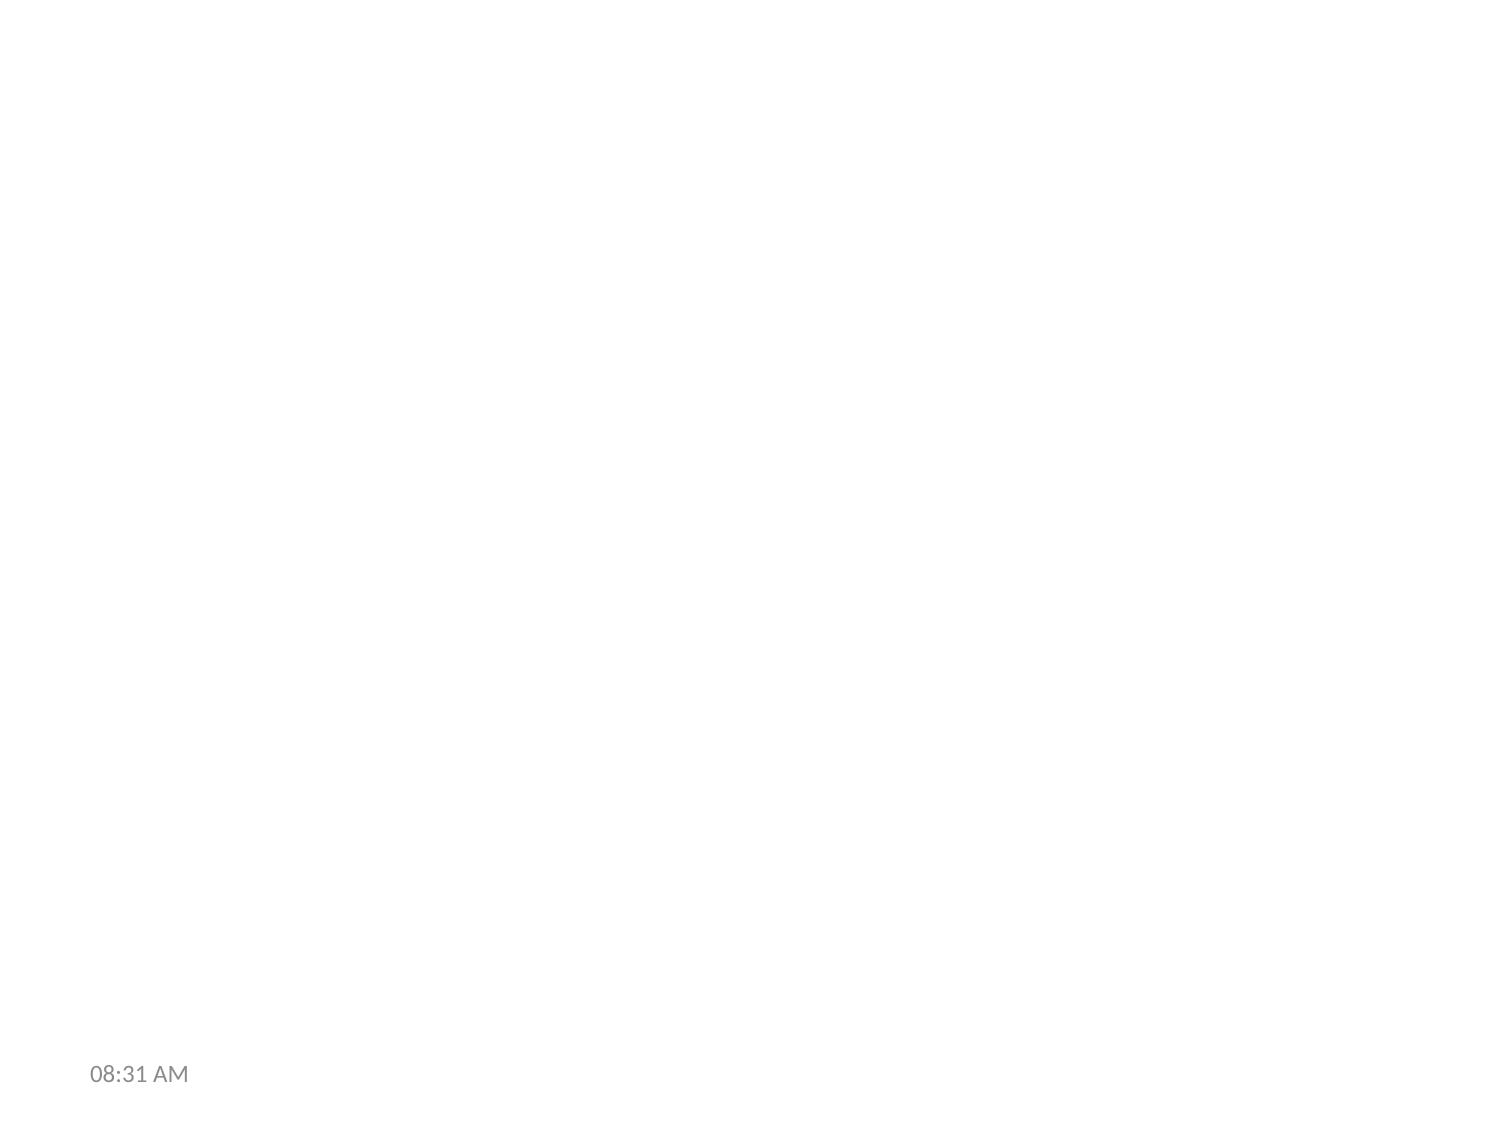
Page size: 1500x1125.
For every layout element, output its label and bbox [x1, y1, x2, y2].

slide_number [75, 1042, 425, 1103]
